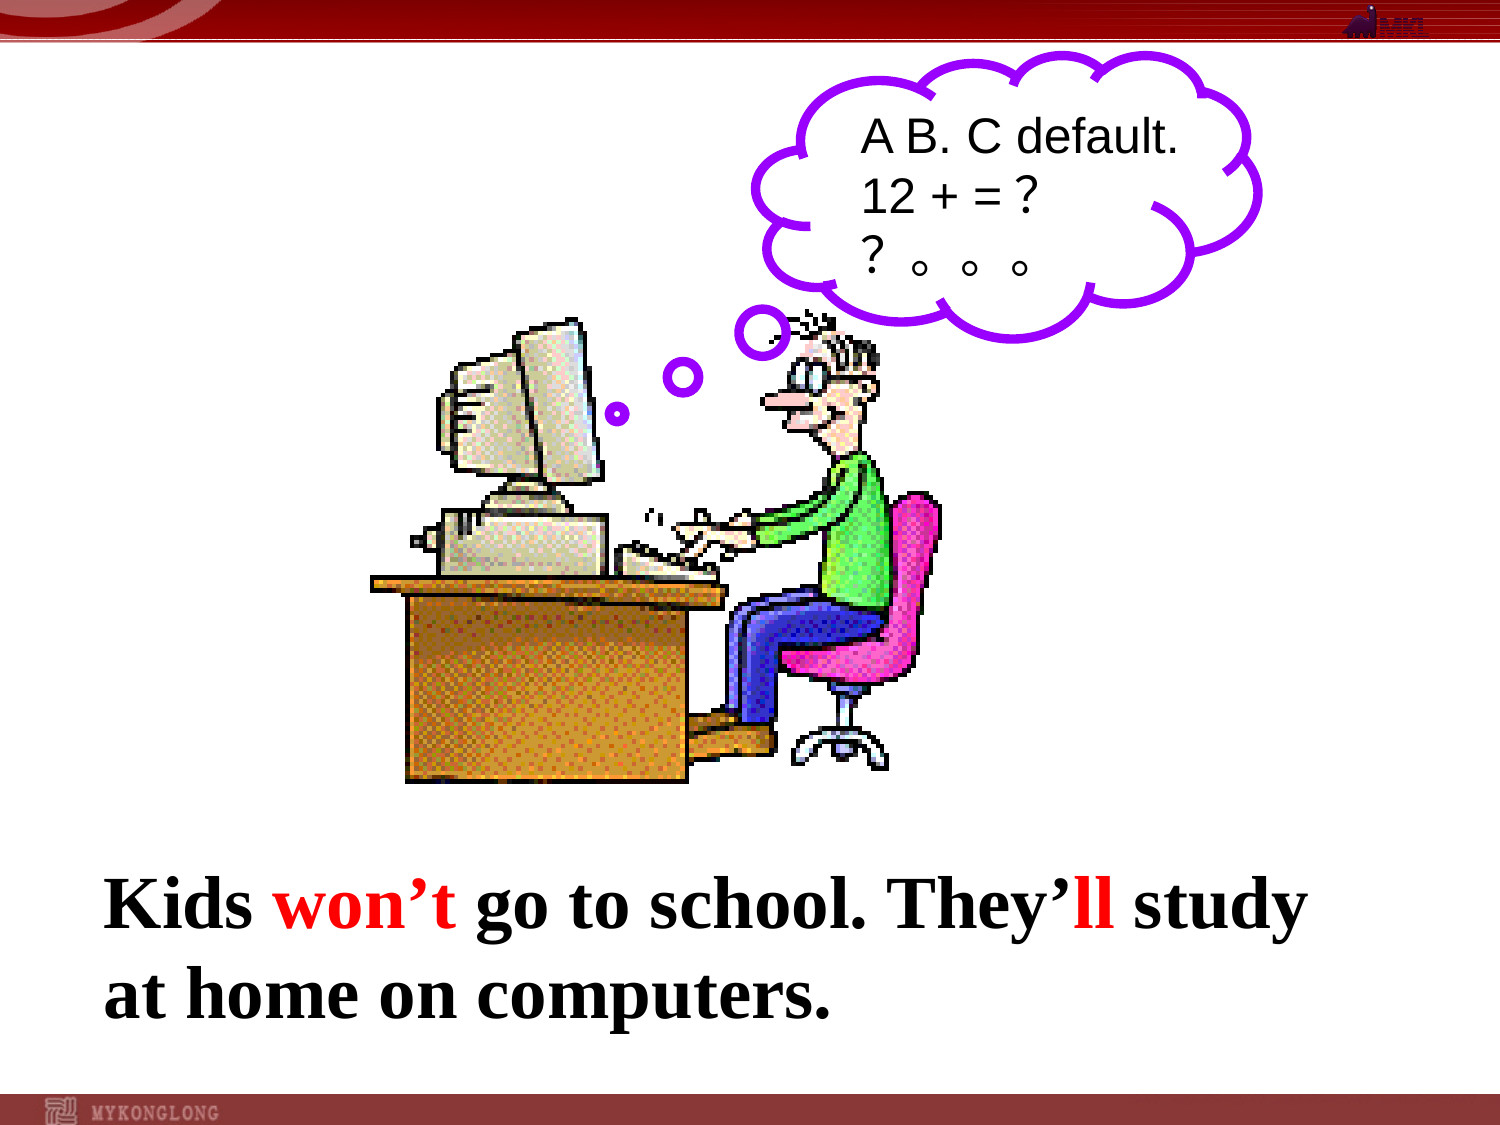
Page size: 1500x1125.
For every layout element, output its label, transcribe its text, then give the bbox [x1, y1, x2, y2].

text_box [348, 54, 1258, 811]
picture [0, 1094, 1500, 1125]
text_box Kids won’t go to school. They’ll study at home on computers. [89, 846, 1343, 1041]
picture [0, 0, 1500, 44]
